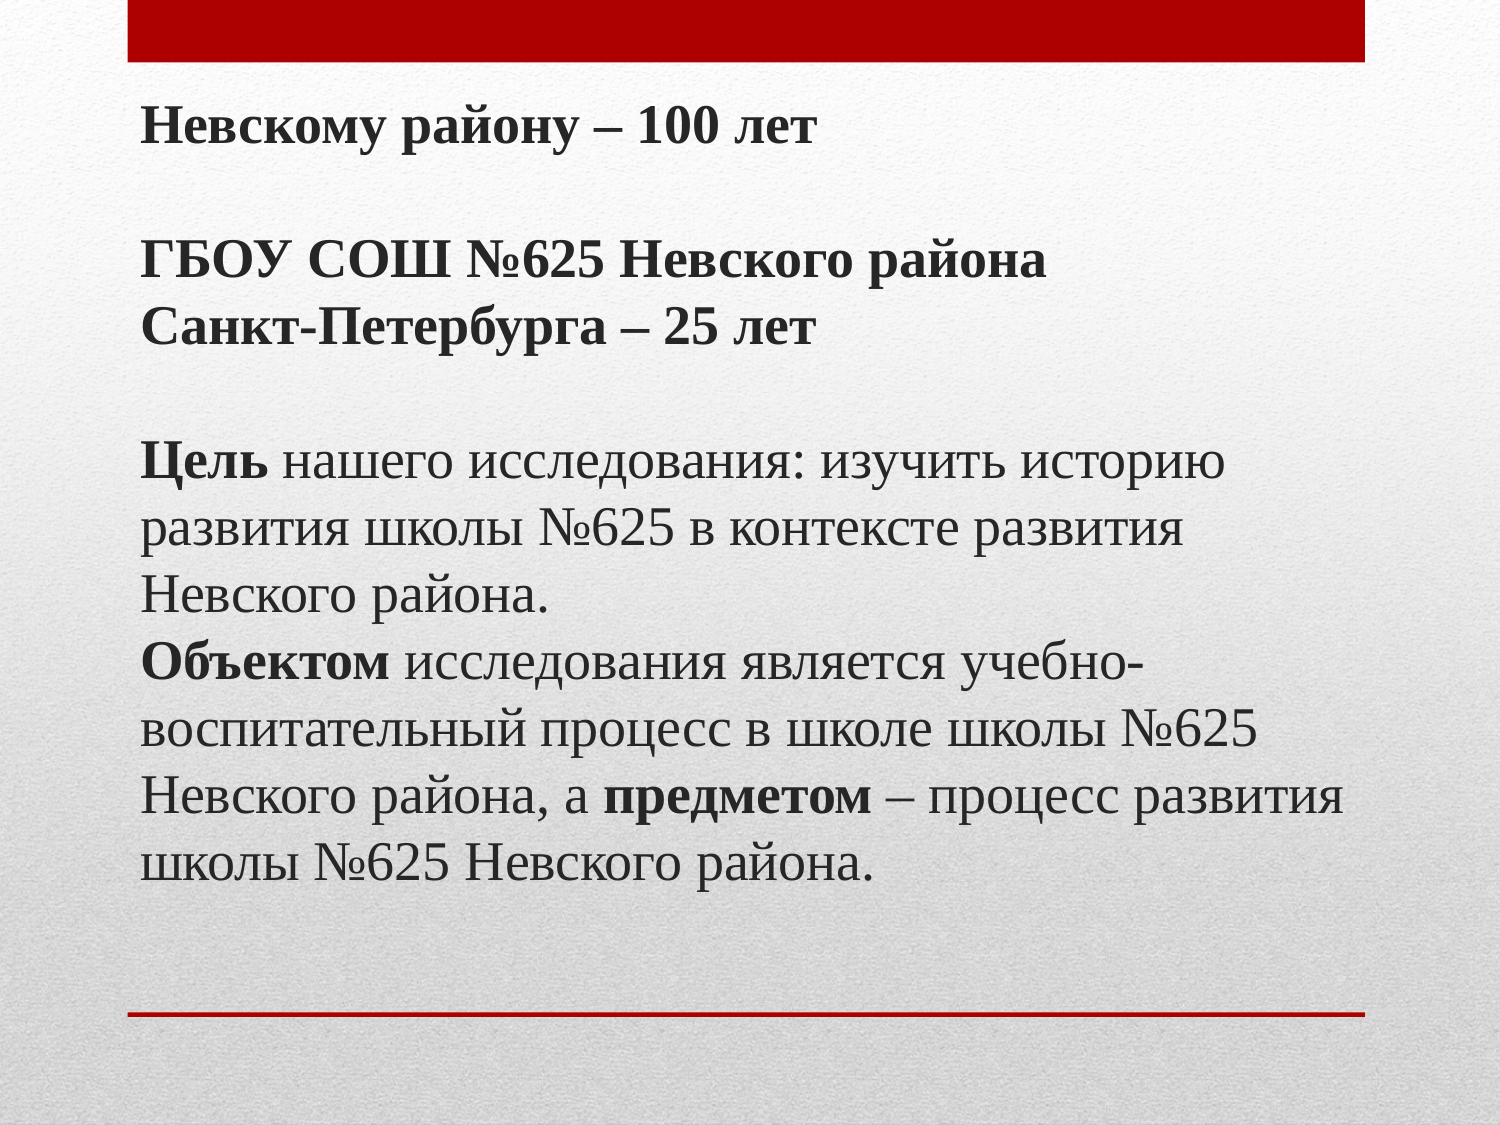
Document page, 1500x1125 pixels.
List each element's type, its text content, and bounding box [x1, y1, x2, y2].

title Невскому району – 100 лет ГБОУ СОШ №625 Невского района Санкт-Петербурга – 25 лет Цель нашего исследования: изучить историю развития школы №625 в контексте развития Невского района. Объектом исследования является учебно-воспитательный процесс в школе школы №625 Невского района, а предметом – процесс развития школы №625 Невского района. [125, 78, 1365, 953]
